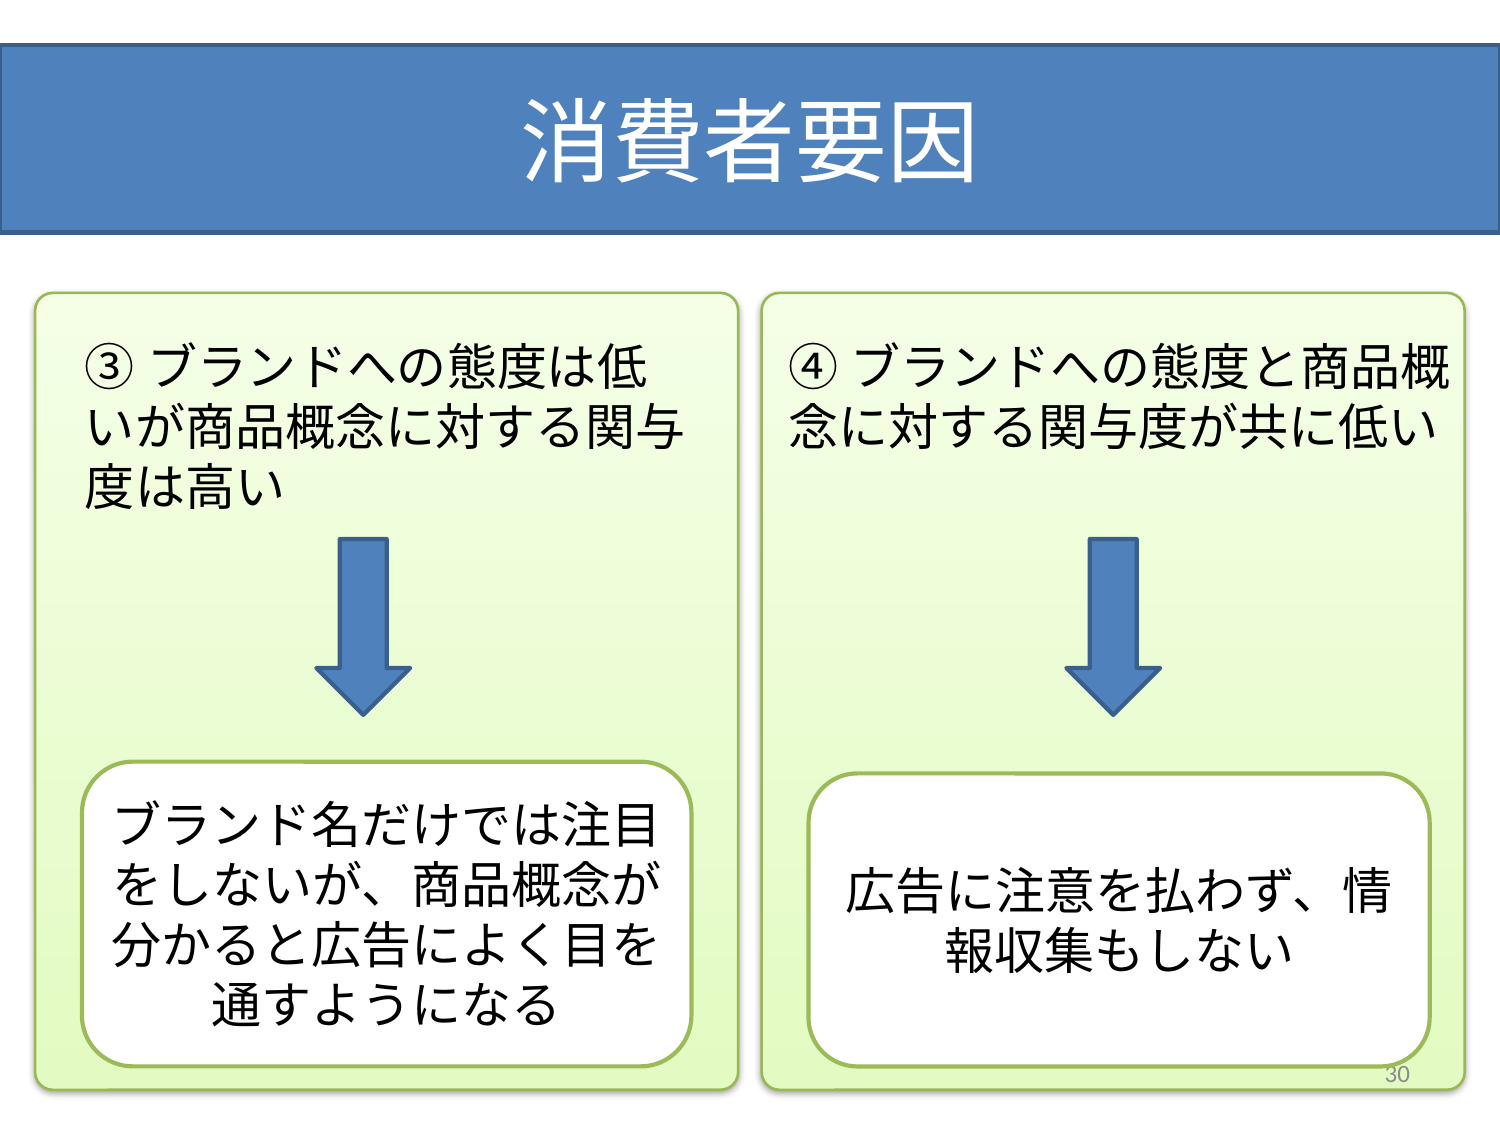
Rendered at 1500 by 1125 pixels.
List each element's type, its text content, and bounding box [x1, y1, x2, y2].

text_box [34, 292, 739, 1091]
slide_number 30 [1074, 1045, 1425, 1103]
text_box [314, 568, 413, 717]
text_box ブランド名だけでは注目をしないが、商品概念が分かると広告によく目を通すようになる [79, 759, 694, 1069]
text_box [760, 292, 1466, 1091]
text_box 広告に注意を払わず、情報収集もしない [806, 771, 1432, 1069]
title 消費者要因 [0, 43, 1500, 235]
text_box ③ブランドへの態度は低いが商品概念に対する関与度は高い [70, 328, 704, 568]
text_box [1064, 536, 1163, 717]
text_box ④ブランドへの態度と商品概念に対する関与度が共に低い [773, 328, 1477, 463]
